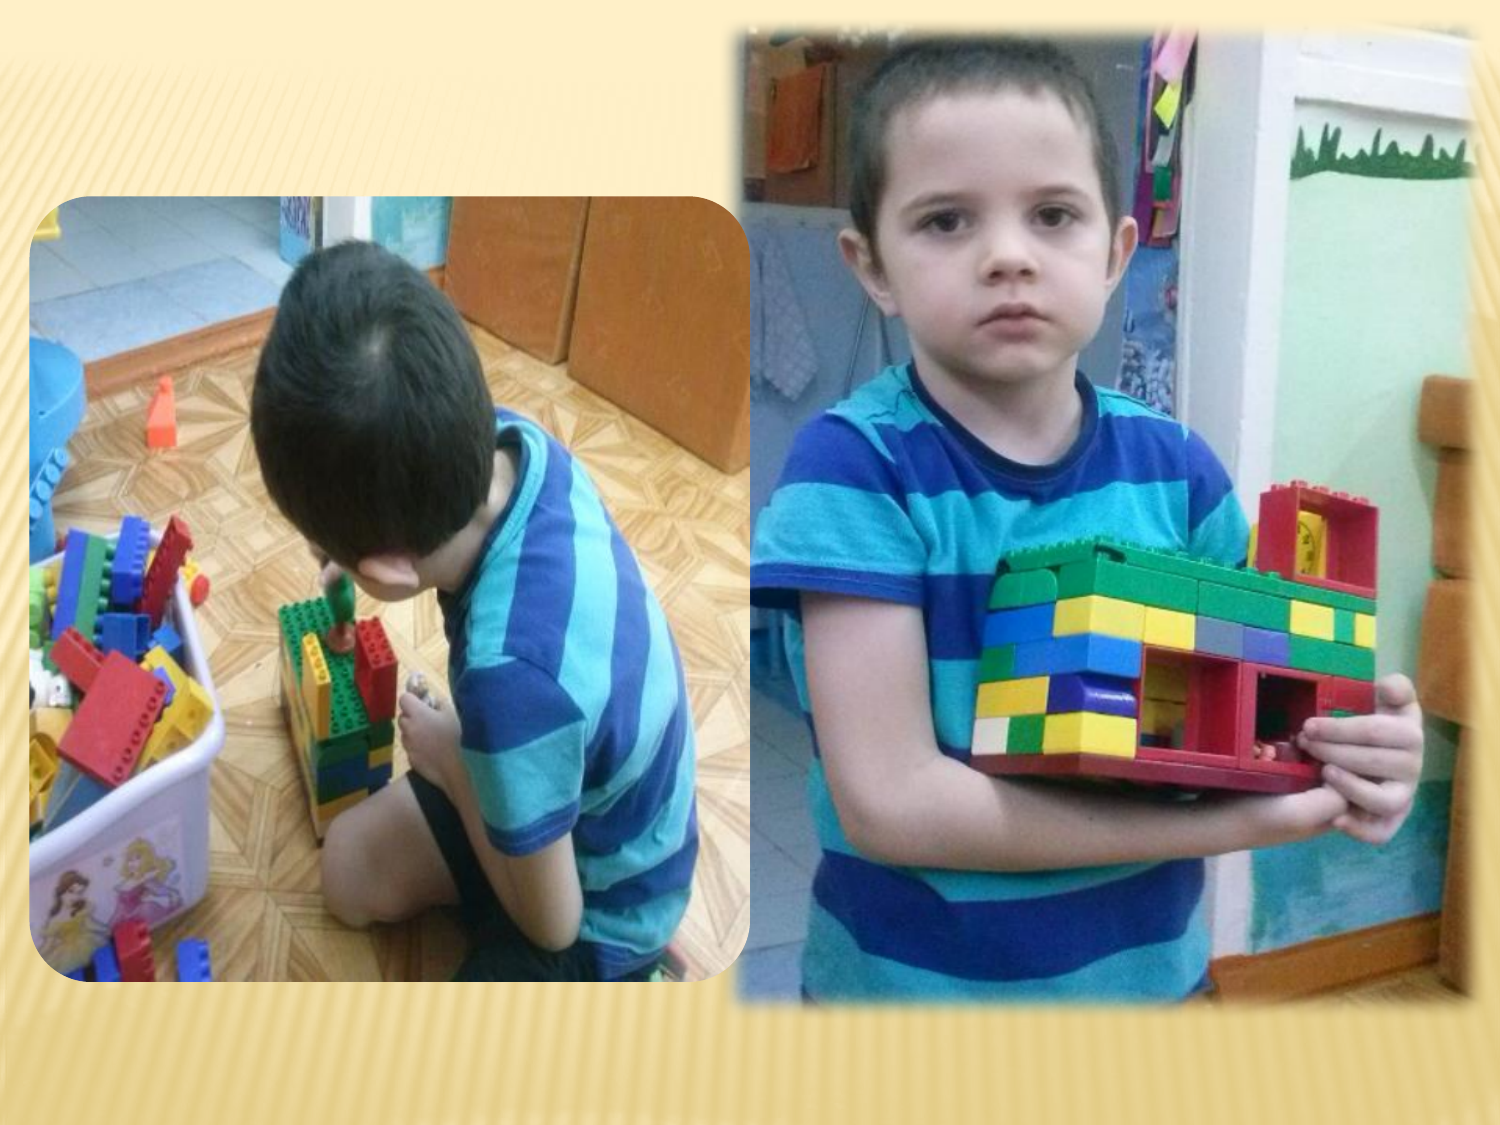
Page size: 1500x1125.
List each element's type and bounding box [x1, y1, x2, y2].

picture [29, 17, 1488, 1022]
